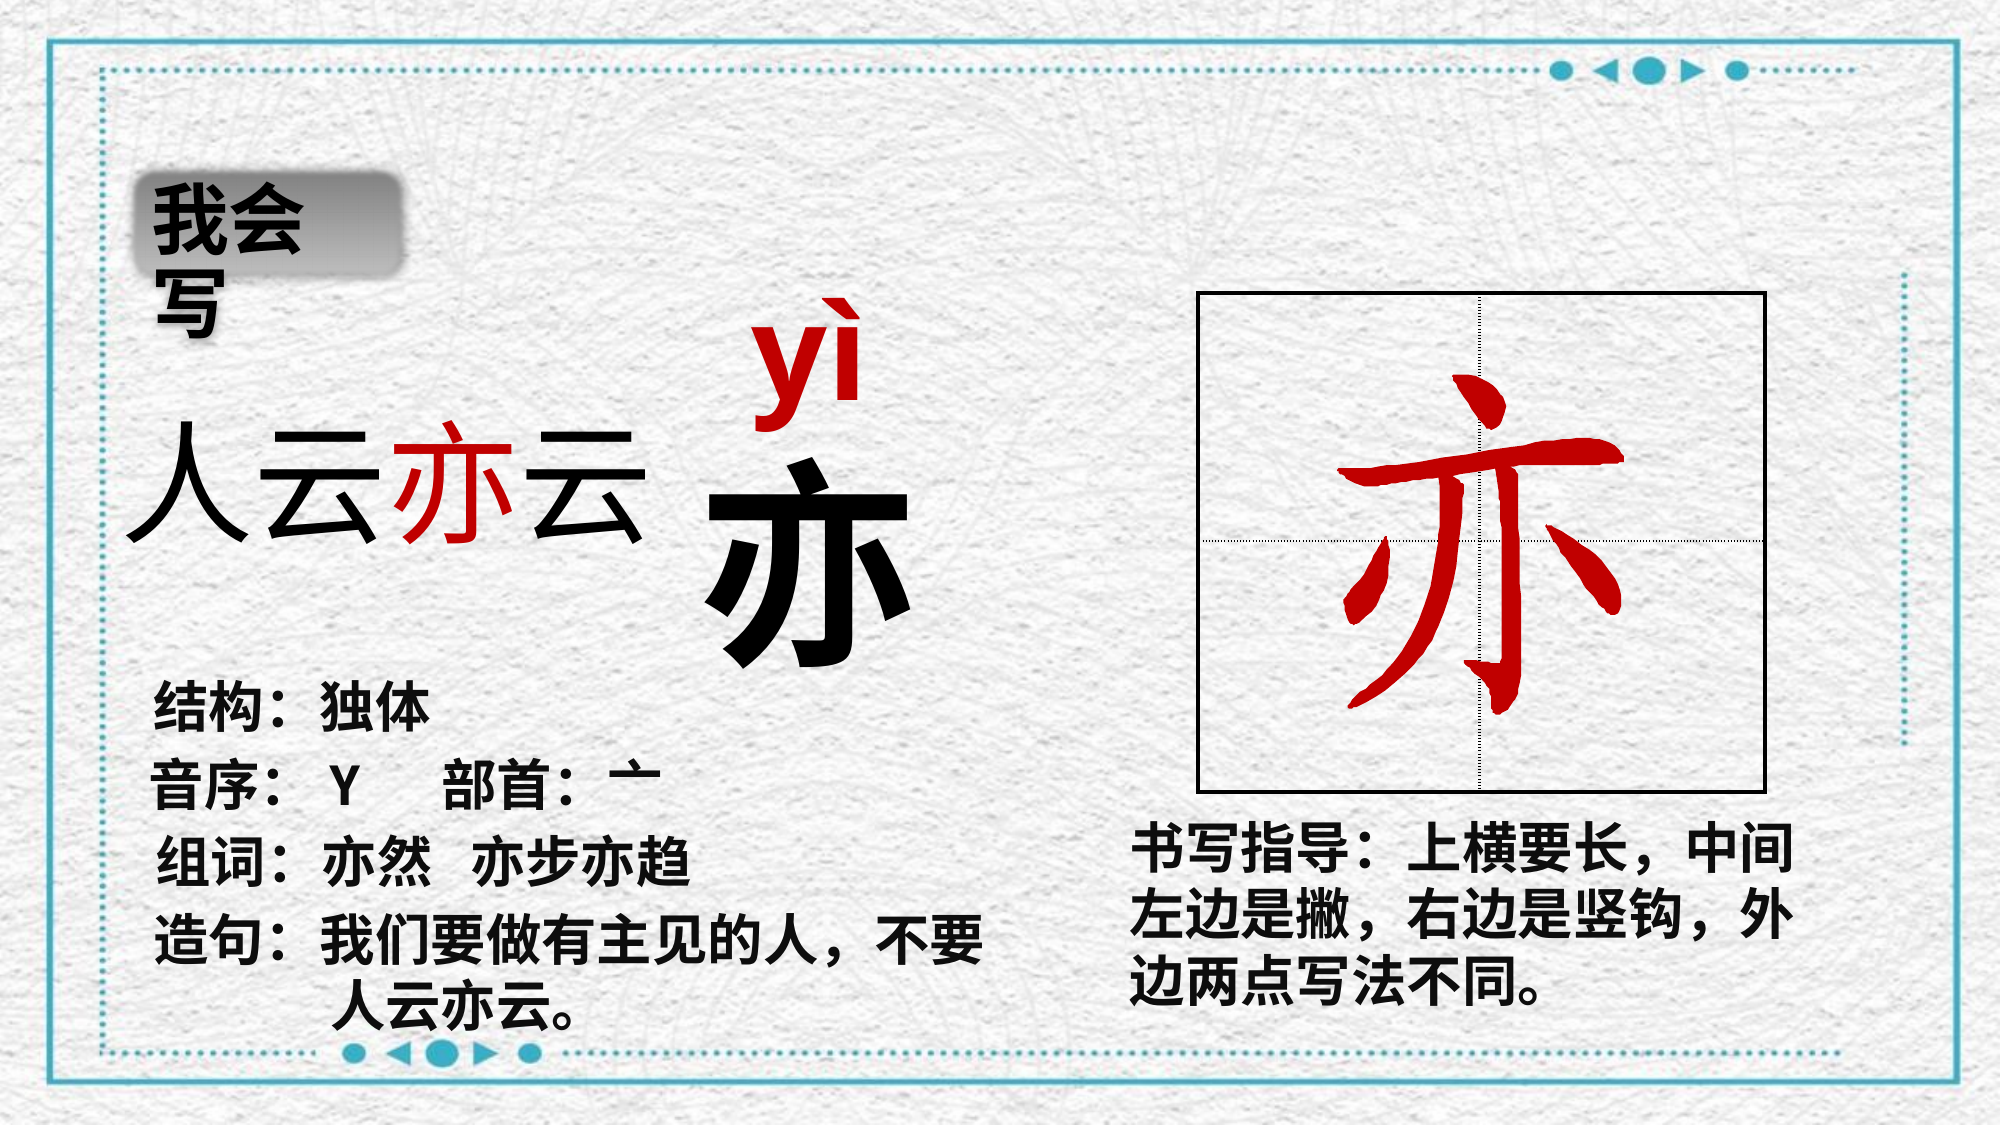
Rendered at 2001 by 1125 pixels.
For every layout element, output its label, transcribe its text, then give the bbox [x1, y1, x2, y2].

text_box [1463, 455, 1522, 715]
text_box 亦 [682, 418, 935, 700]
text_box 人云亦云 [105, 392, 737, 568]
text_box [1451, 374, 1507, 431]
text_box 音序：Y 部首：亠 [133, 742, 770, 824]
text_box yì [737, 260, 1226, 435]
text_box 结构：独体 [138, 664, 651, 742]
picture [0, 0, 2000, 1125]
text_box 书写指导：上横要长，中间左边是撇，右边是竖钩，外 边两点写法不同。 [1113, 803, 1844, 1022]
text_box 造句：我们要做有主见的人，不要人云亦云。 [138, 897, 1050, 1046]
text_box 组词：亦然 亦步亦趋 [140, 819, 906, 897]
text_box 我会写 [139, 177, 396, 270]
table_cell [1200, 541, 1479, 790]
text_box [1337, 437, 1624, 487]
table_header [1479, 295, 1763, 541]
table_cell [1479, 541, 1763, 790]
text_box [1343, 536, 1390, 626]
table_header [1200, 295, 1479, 541]
text_box [1347, 464, 1464, 709]
text_box [1545, 523, 1622, 615]
